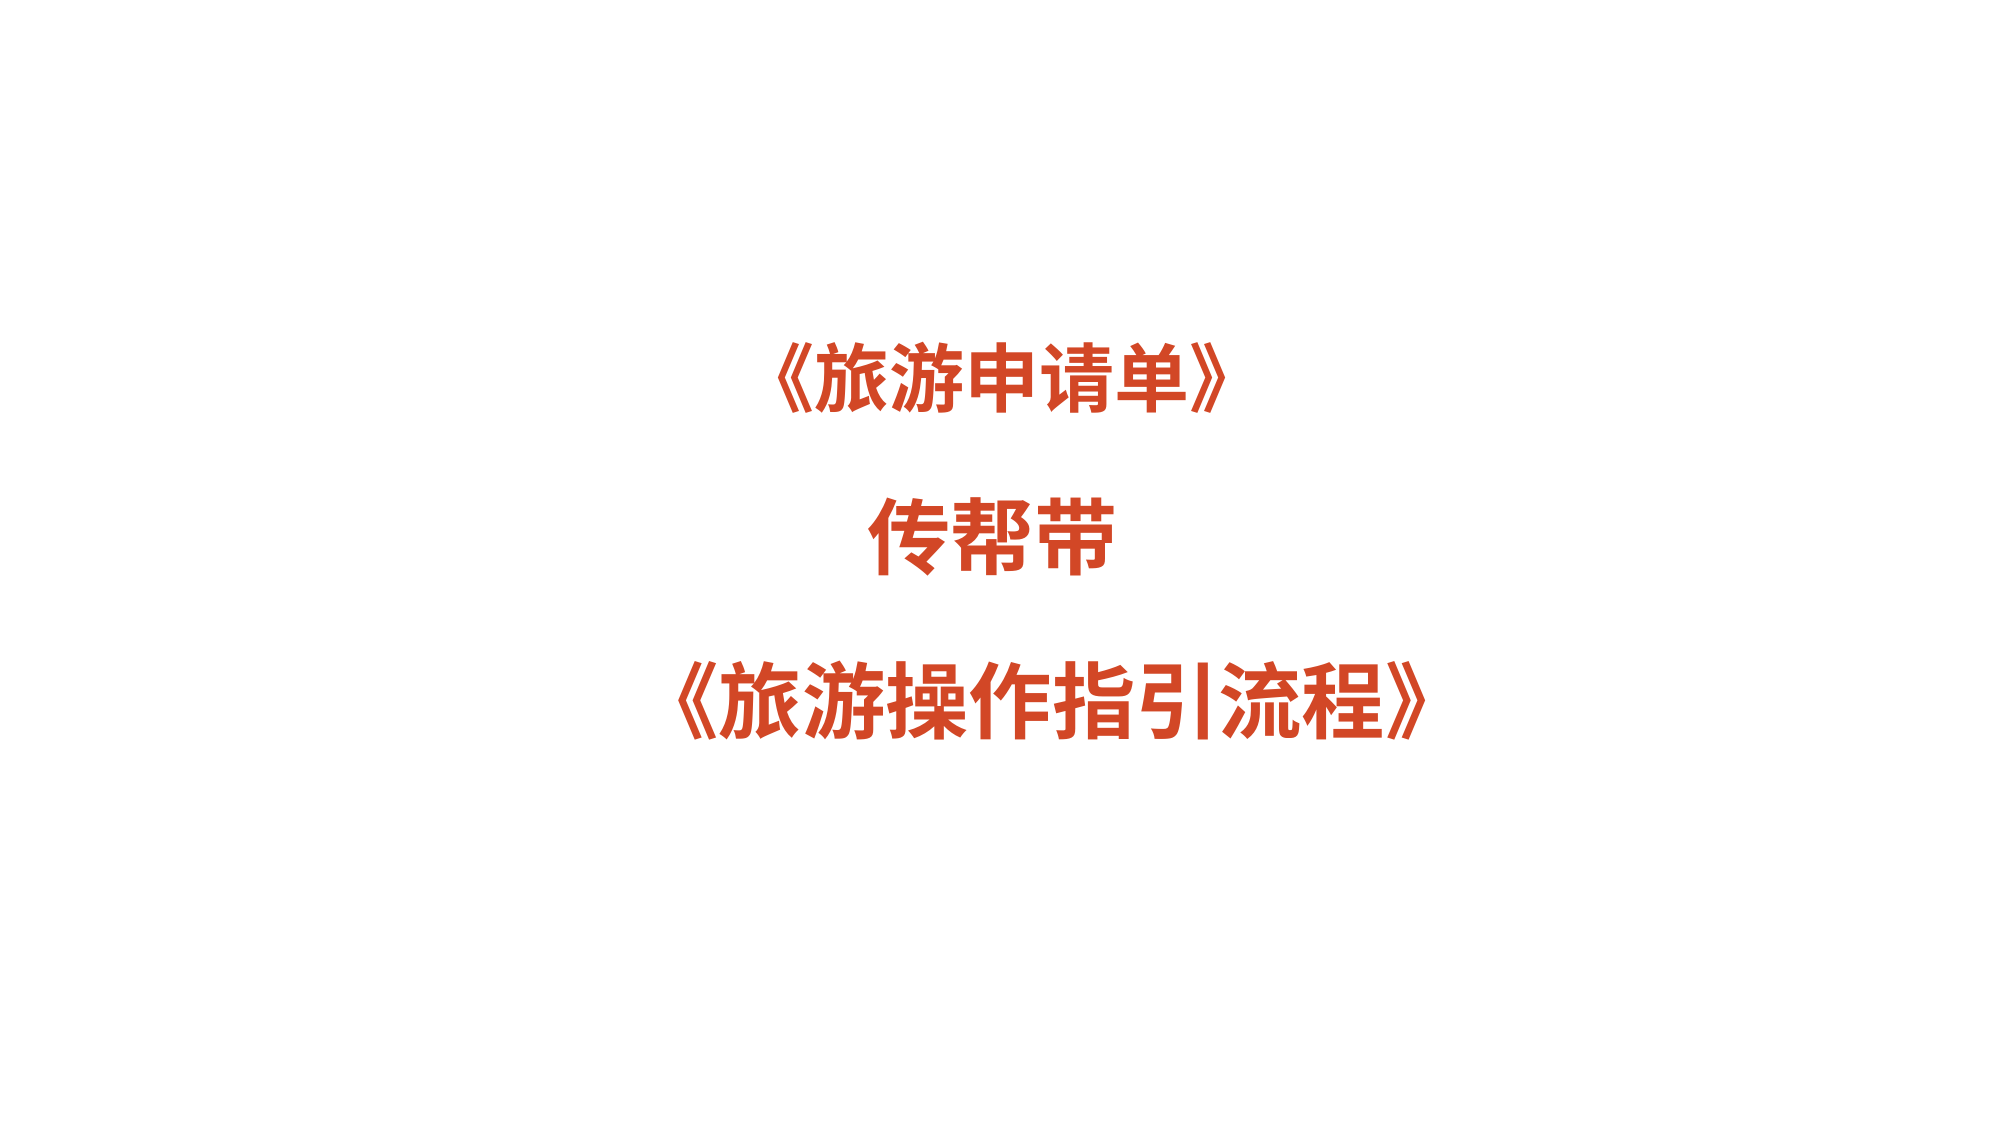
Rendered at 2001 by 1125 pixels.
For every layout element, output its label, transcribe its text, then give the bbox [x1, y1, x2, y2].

text_box 传帮带 [852, 477, 1133, 593]
text_box 《旅游申请单》 [725, 323, 1280, 429]
text_box 《旅游操作指引流程》 [621, 641, 1484, 757]
